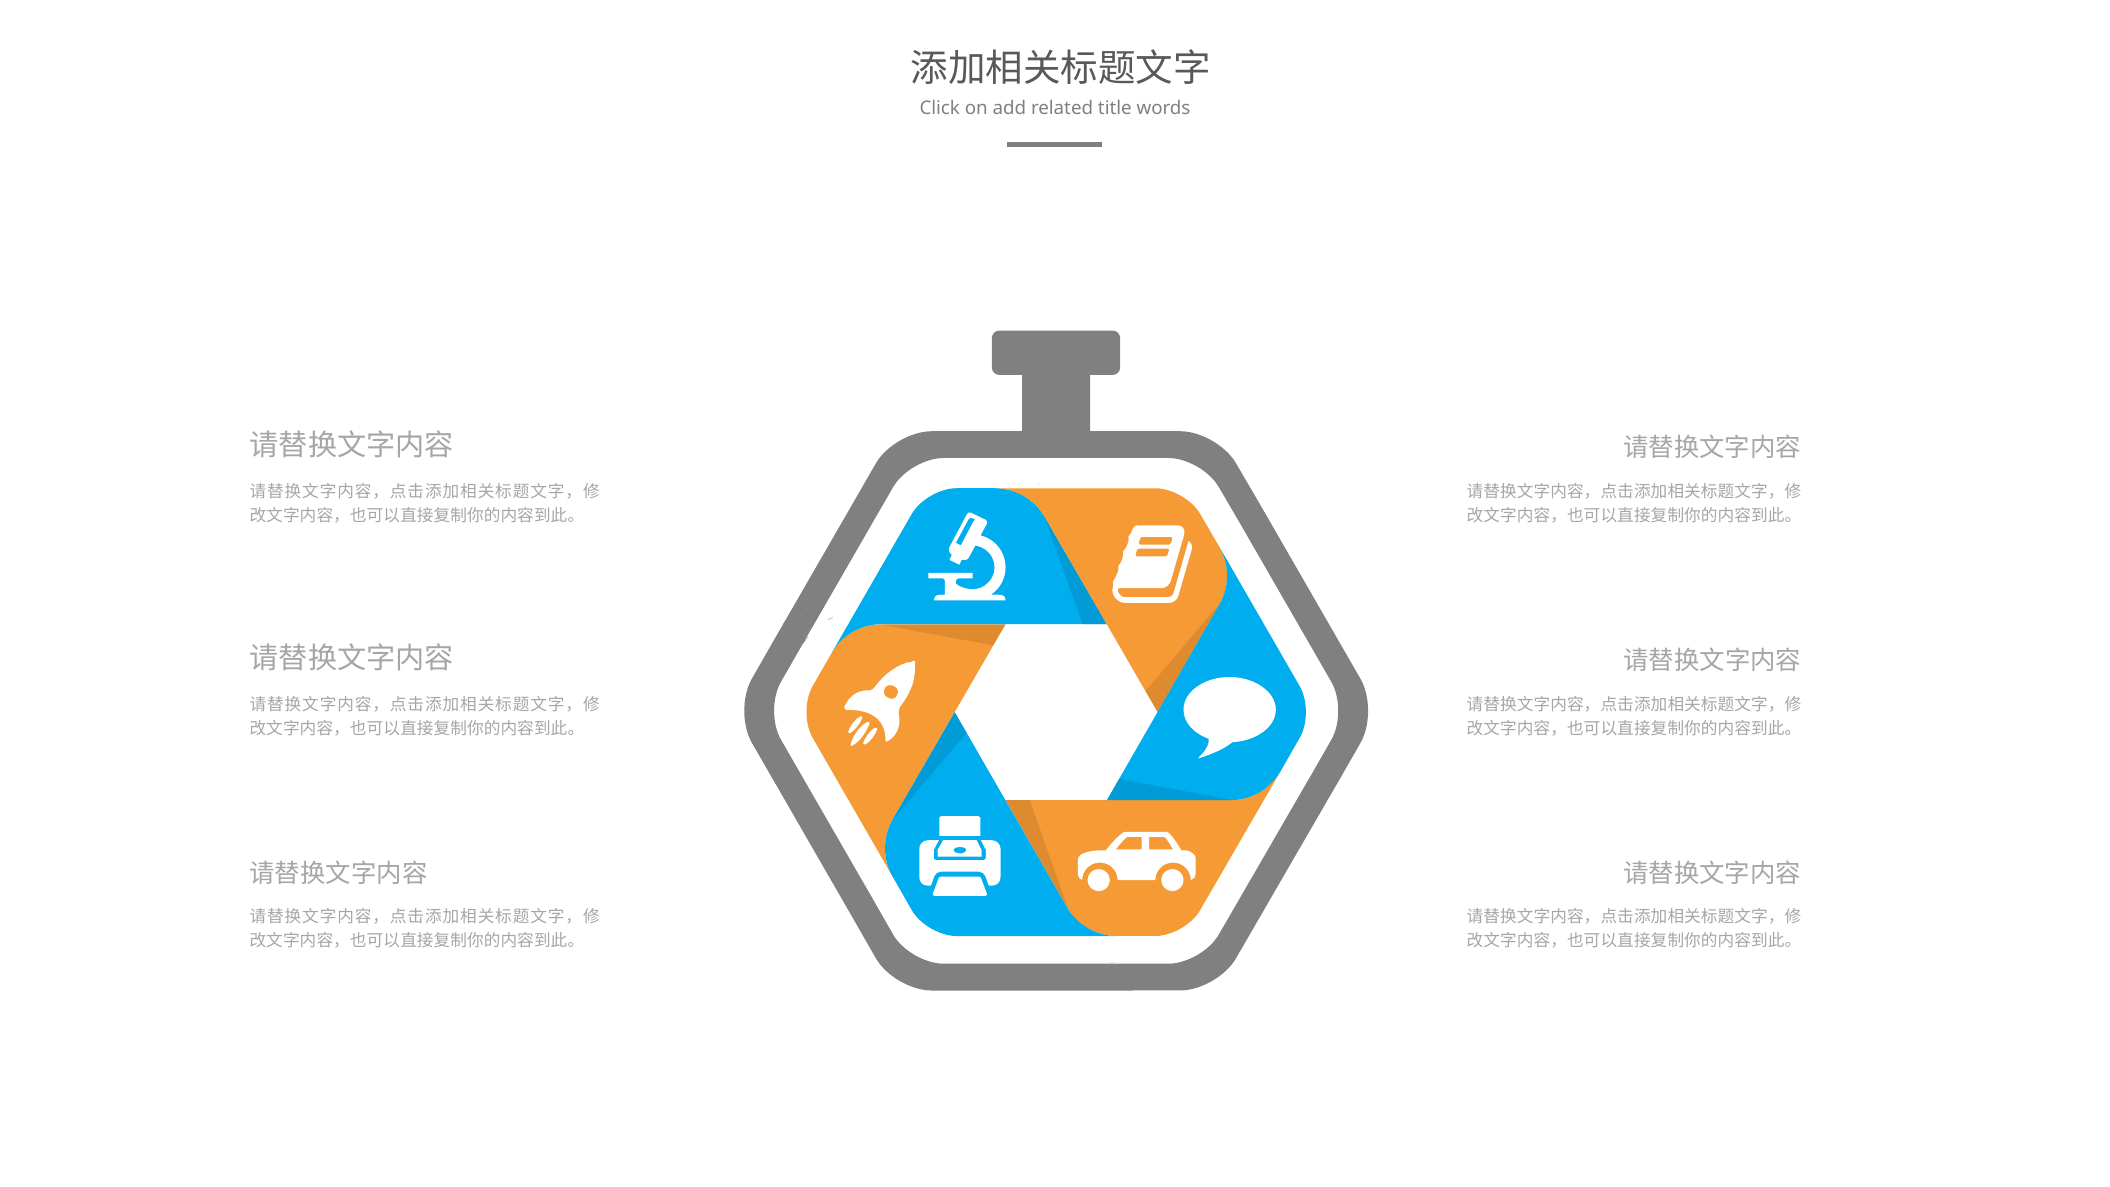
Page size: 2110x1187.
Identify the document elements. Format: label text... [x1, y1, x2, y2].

text_box [860, 329, 1286, 547]
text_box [882, 712, 1118, 936]
text_box 添加相关标题文字 [877, 37, 1245, 95]
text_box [995, 488, 1230, 713]
text_box [1281, 585, 1370, 883]
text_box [1118, 801, 1281, 936]
list 请替换文字内容 [1559, 624, 1817, 682]
text_box [743, 539, 831, 836]
list 请替换文字内容，点击添加相关标题文字，修改文字内容，也可以直接复制你的内容到此。 [234, 894, 616, 951]
list 请替换文字内容，点击添加相关标题文字，修改文字内容，也可以直接复制你的内容到此。 [1449, 894, 1817, 951]
list 请替换文字内容，点击添加相关标题文字，修改文字内容，也可以直接复制你的内容到此。 [1450, 682, 1817, 738]
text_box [831, 488, 995, 653]
list 请替换文字内容，点击添加相关标题文字，修改文字内容，也可以直接复制你的内容到此。 [234, 469, 616, 526]
text_box [828, 877, 1251, 992]
text_box Click on add related title words [877, 89, 1232, 124]
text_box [804, 624, 995, 877]
list 请替换文字内容 [1558, 411, 1817, 469]
list 请替换文字内容 [1558, 836, 1817, 894]
list 请替换文字内容 [234, 624, 493, 682]
list 请替换文字内容，点击添加相关标题文字，修改文字内容，也可以直接复制你的内容到此。 [1449, 469, 1817, 526]
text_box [1106, 547, 1308, 801]
list 请替换文字内容 [234, 836, 493, 894]
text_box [1077, 831, 1196, 892]
list 请替换文字内容，点击添加相关标题文字，修改文字内容，也可以直接复制你的内容到此。 [234, 682, 616, 738]
list 请替换文字内容 [234, 411, 493, 469]
